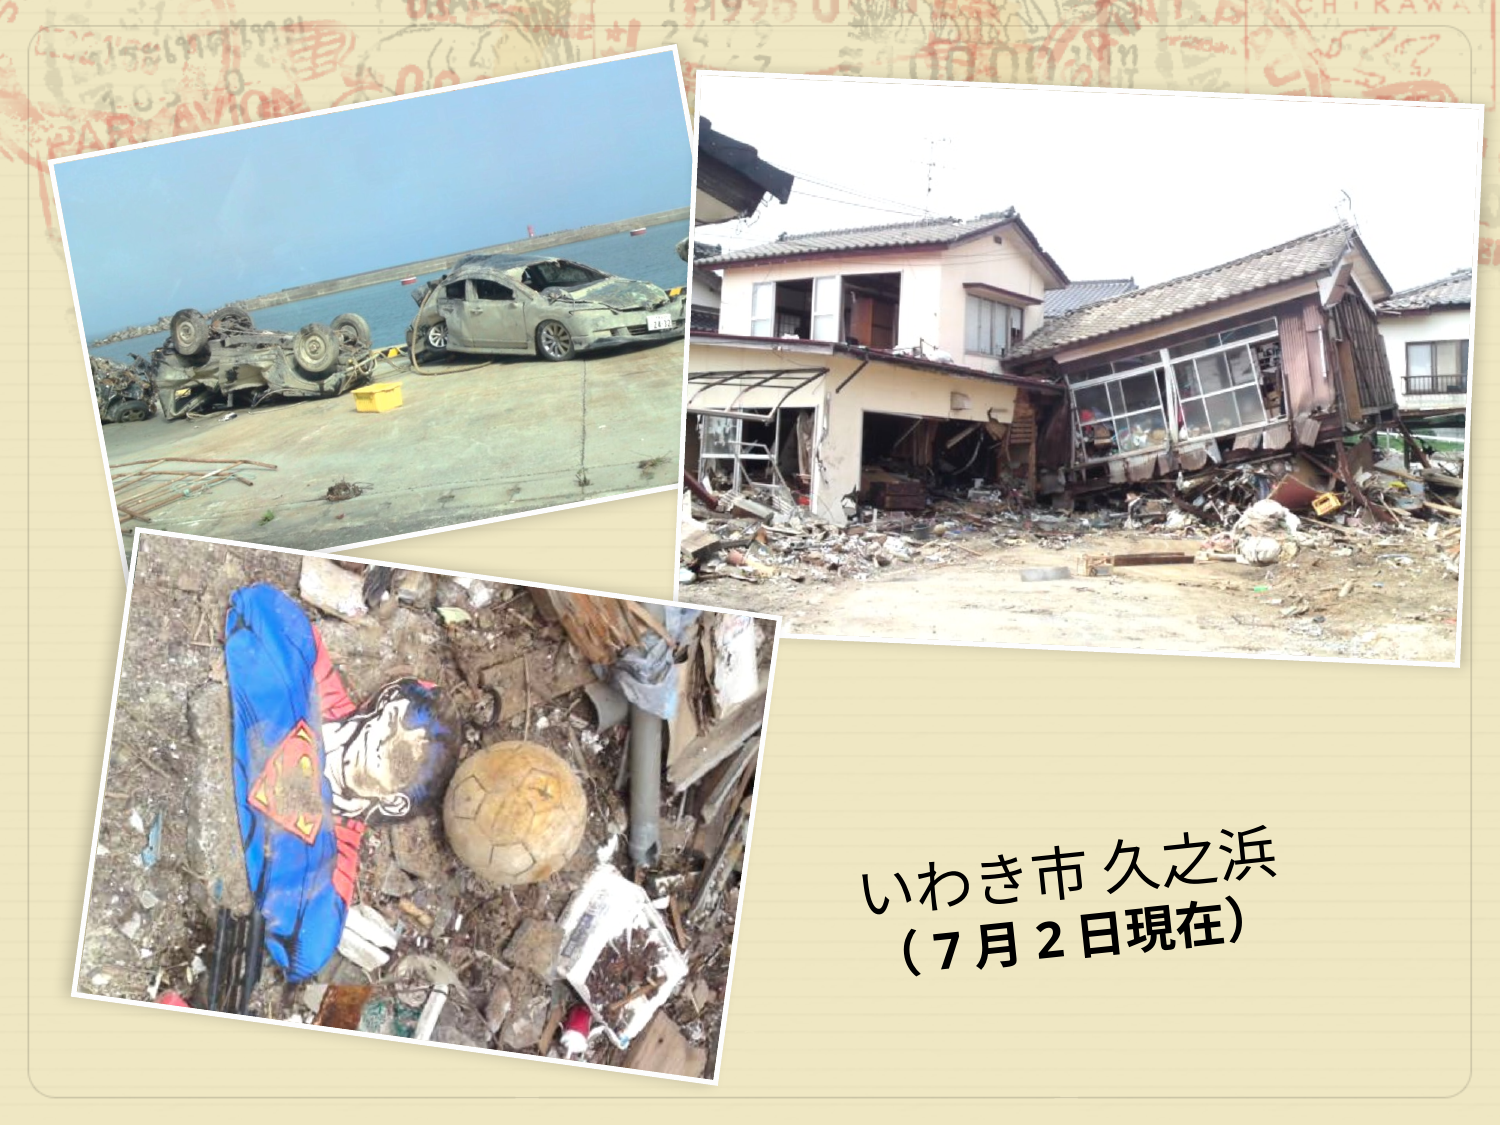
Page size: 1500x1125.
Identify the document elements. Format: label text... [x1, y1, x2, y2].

title いわき市 久之浜 （7月2日現在） [776, 781, 1363, 1016]
picture [0, 0, 1500, 1125]
slide_number 2 [663, 1010, 837, 1071]
